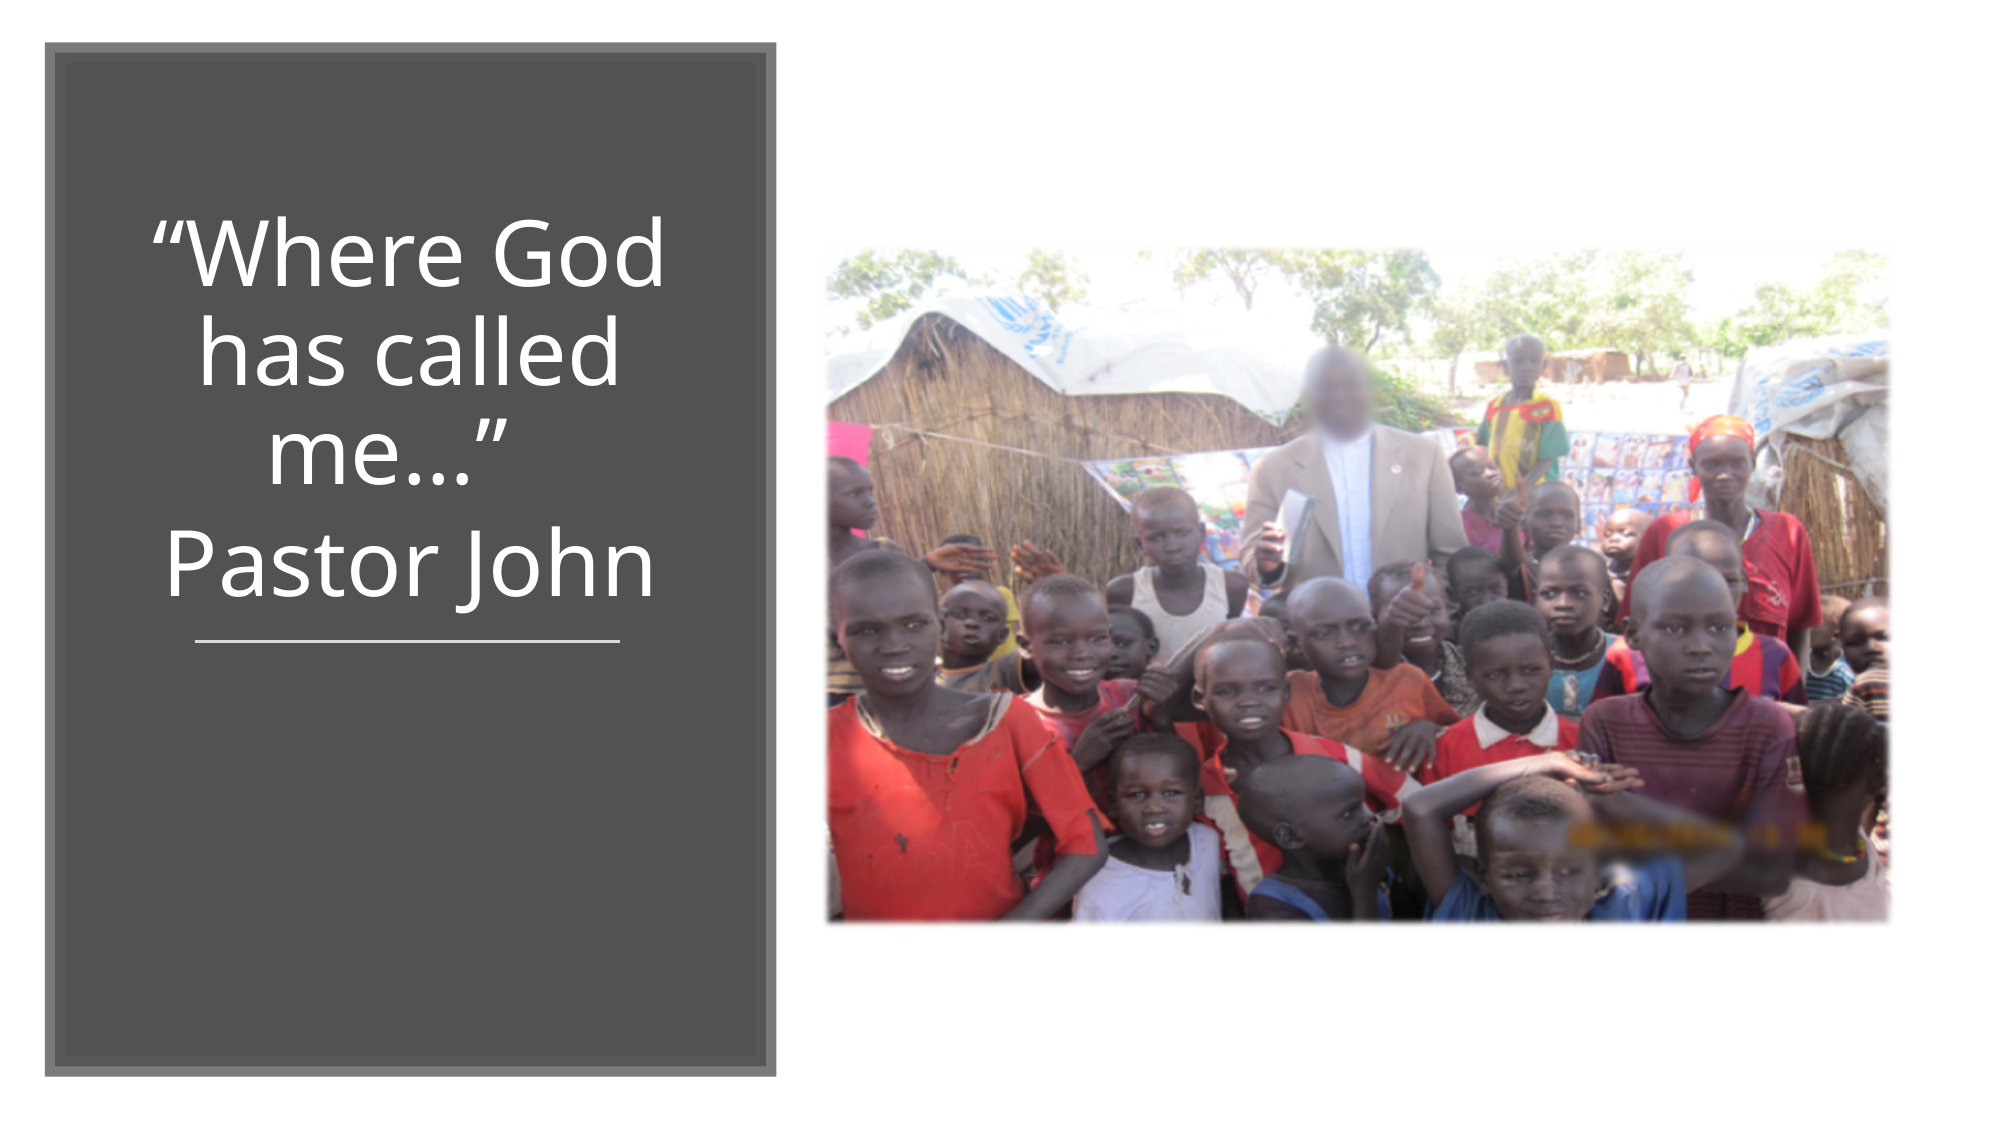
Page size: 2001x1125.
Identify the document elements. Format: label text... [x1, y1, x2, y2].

picture [821, 243, 1896, 930]
text_box [54, 52, 767, 1067]
text_box “Where God has called me…” Pastor John [110, 149, 711, 624]
